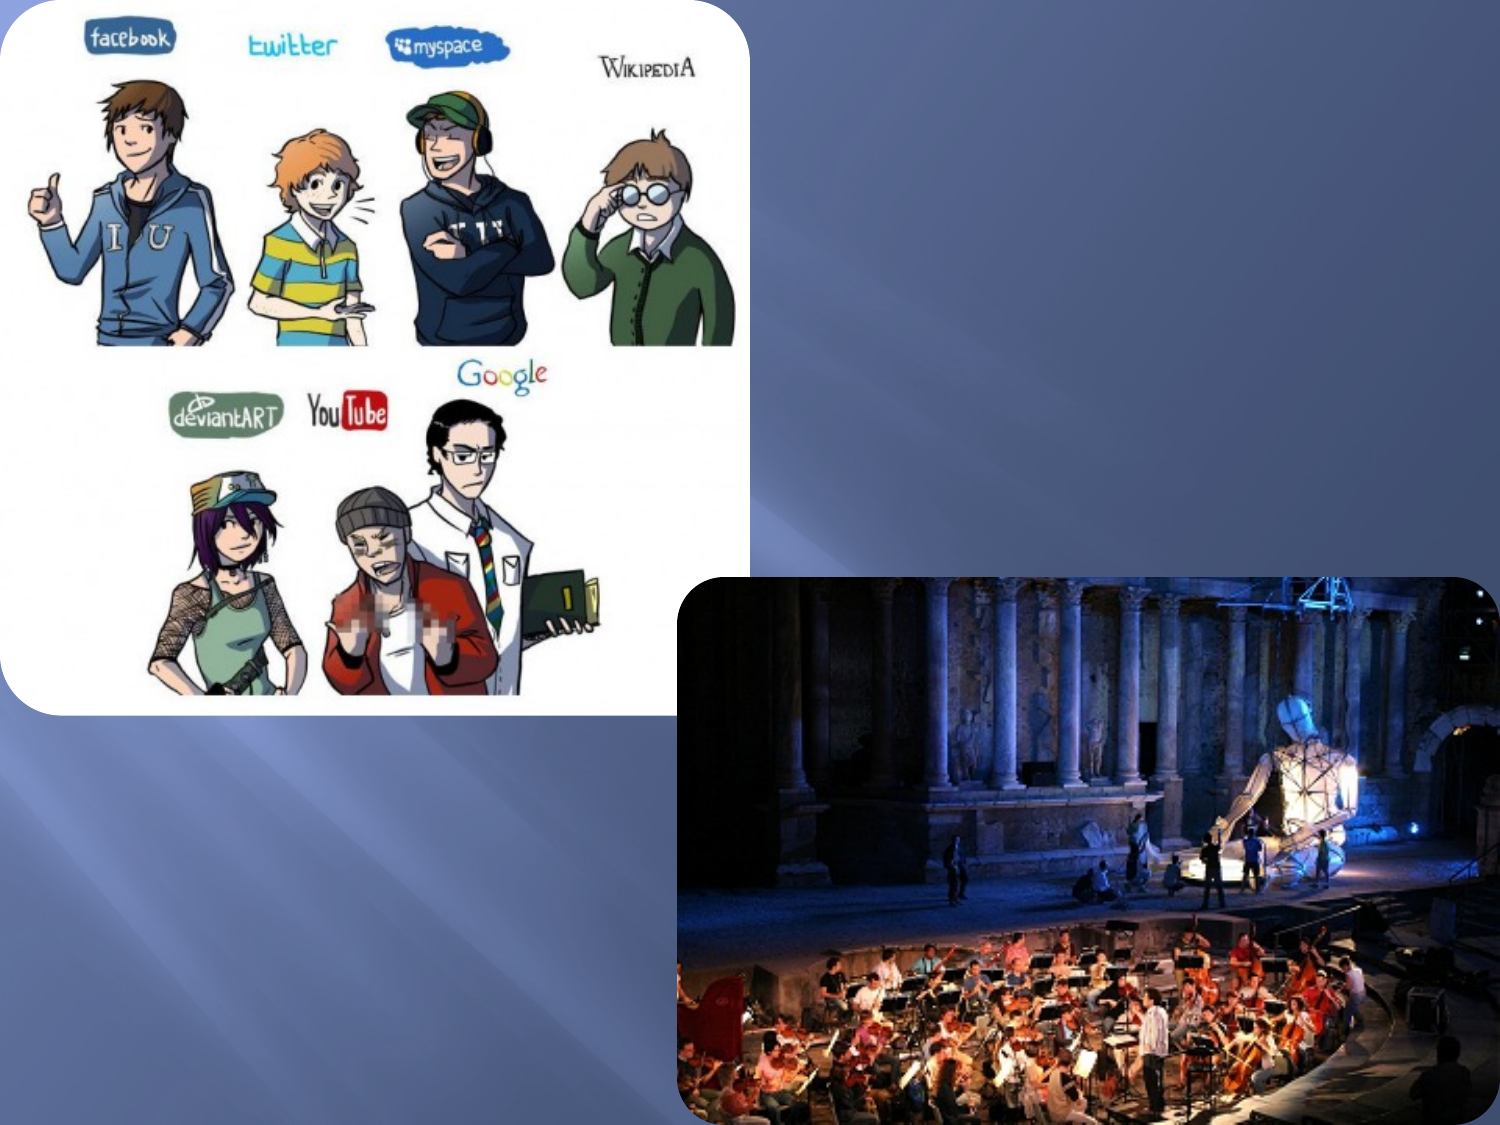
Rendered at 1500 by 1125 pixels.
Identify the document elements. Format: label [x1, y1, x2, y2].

list [0, 0, 751, 716]
picture [676, 576, 1500, 1125]
